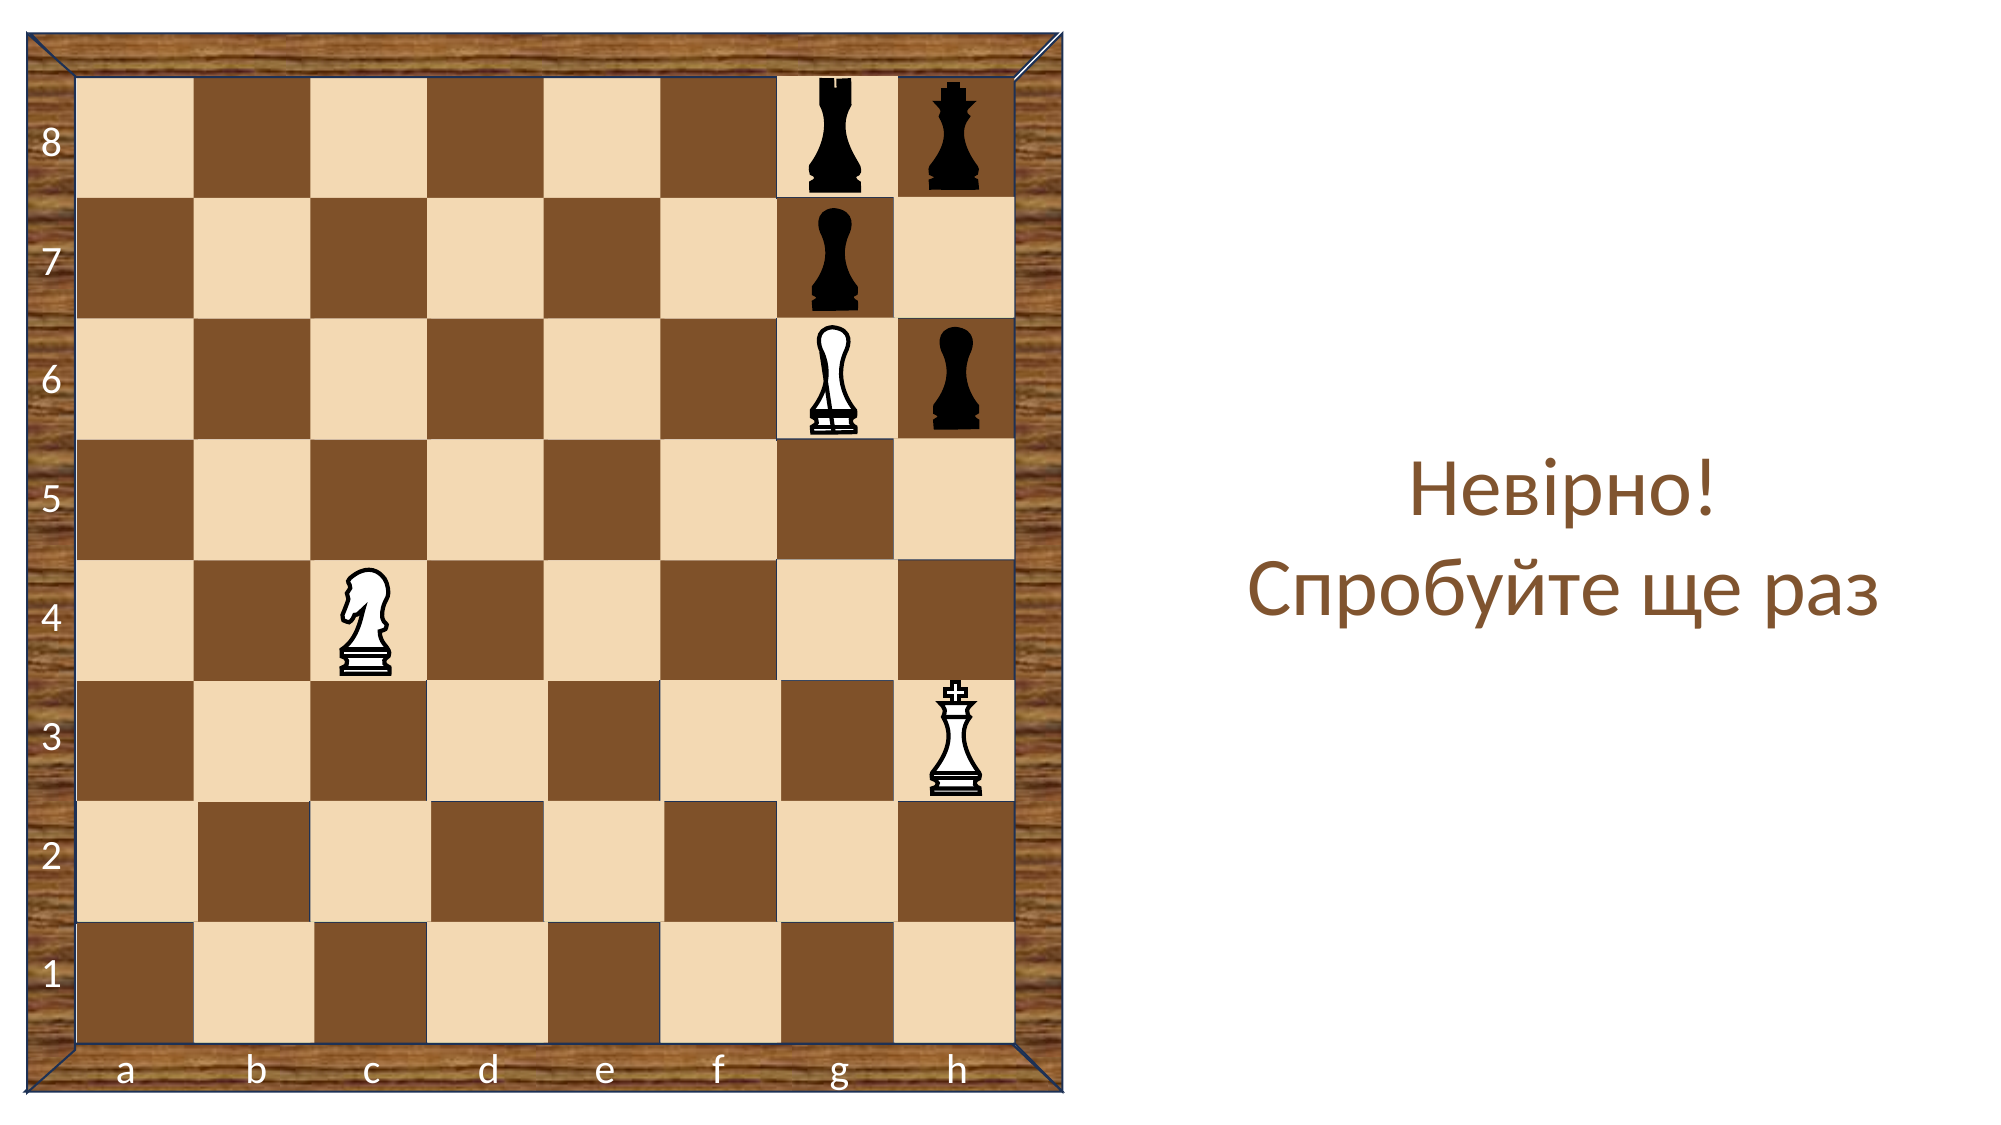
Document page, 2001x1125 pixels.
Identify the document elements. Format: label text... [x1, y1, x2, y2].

text_box [193, 921, 316, 1044]
text_box 7 [25, 226, 73, 291]
text_box d [463, 1034, 511, 1100]
text_box [77, 923, 193, 1042]
text_box [659, 559, 776, 679]
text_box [931, 84, 976, 187]
text_box [193, 79, 309, 197]
text_box f [697, 1034, 745, 1100]
text_box [426, 921, 549, 1044]
text_box [309, 439, 426, 559]
text_box [426, 679, 549, 802]
text_box [77, 318, 193, 439]
text_box [549, 680, 659, 800]
text_box [543, 559, 659, 680]
text_box [899, 802, 1013, 921]
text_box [341, 569, 390, 674]
text_box [745, 1042, 814, 1093]
text_box [426, 559, 543, 679]
text_box [193, 439, 309, 559]
text_box [77, 439, 193, 559]
text_box [549, 923, 659, 1042]
text_box [148, 1042, 230, 1093]
text_box [316, 923, 426, 1042]
text_box [776, 198, 893, 317]
text_box [77, 197, 193, 318]
text_box [893, 679, 1015, 802]
text_box e [579, 1034, 627, 1100]
text_box [776, 75, 899, 198]
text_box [814, 211, 855, 308]
text_box [76, 800, 199, 923]
text_box [26, 31, 77, 1096]
text_box [659, 439, 776, 559]
text_box [1013, 30, 1064, 1090]
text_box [811, 327, 856, 433]
text_box [309, 79, 426, 197]
text_box [278, 1042, 348, 1093]
text_box [511, 1042, 579, 1093]
text_box [543, 800, 666, 923]
text_box [543, 197, 659, 318]
text_box a [100, 1034, 148, 1100]
text_box [193, 318, 309, 439]
text_box [309, 559, 426, 680]
text_box [426, 318, 543, 439]
text_box [627, 1042, 697, 1093]
text_box [659, 921, 782, 1044]
text_box [659, 79, 776, 197]
text_box [659, 318, 776, 439]
text_box [862, 1042, 931, 1093]
text_box [395, 1042, 463, 1093]
text_box [199, 801, 309, 921]
text_box g [814, 1034, 862, 1100]
text_box b [230, 1034, 278, 1100]
text_box [893, 921, 1015, 1044]
text_box [666, 802, 776, 921]
text_box [776, 800, 899, 923]
text_box [782, 923, 893, 1042]
text_box 5 [25, 463, 73, 529]
text_box [776, 317, 899, 439]
text_box [543, 318, 659, 439]
text_box [659, 197, 776, 318]
text_box [309, 318, 426, 439]
text_box [893, 437, 1015, 560]
text_box [899, 560, 1013, 679]
text_box 8 [25, 107, 73, 172]
text_box 3 [25, 701, 73, 767]
text_box [659, 679, 782, 802]
text_box [776, 439, 893, 558]
text_box c [348, 1034, 395, 1100]
text_box 1 [25, 938, 73, 1004]
text_box [899, 79, 1014, 196]
text_box [193, 197, 309, 318]
text_box [426, 439, 543, 559]
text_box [936, 329, 977, 427]
text_box [193, 559, 309, 680]
text_box [543, 439, 659, 559]
text_box [30, 1042, 100, 1093]
text_box [543, 79, 659, 197]
text_box [979, 1044, 1065, 1093]
text_box [309, 197, 426, 318]
text_box [77, 79, 193, 197]
text_box [29, 32, 1060, 79]
text_box 4 [25, 582, 73, 648]
text_box [899, 319, 1013, 437]
text_box [776, 558, 899, 681]
text_box Невірно! Спробуйте ще раз [1214, 425, 1914, 640]
text_box [893, 196, 1015, 319]
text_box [931, 682, 980, 794]
text_box [426, 197, 543, 318]
text_box [193, 680, 309, 801]
text_box [309, 800, 432, 923]
text_box h [931, 1034, 979, 1100]
text_box [77, 559, 193, 680]
text_box [782, 681, 893, 800]
text_box 6 [25, 344, 73, 410]
text_box [432, 802, 543, 921]
text_box 2 [25, 820, 73, 885]
text_box [309, 680, 426, 800]
text_box [77, 680, 193, 800]
text_box [810, 80, 860, 191]
text_box [426, 79, 543, 197]
